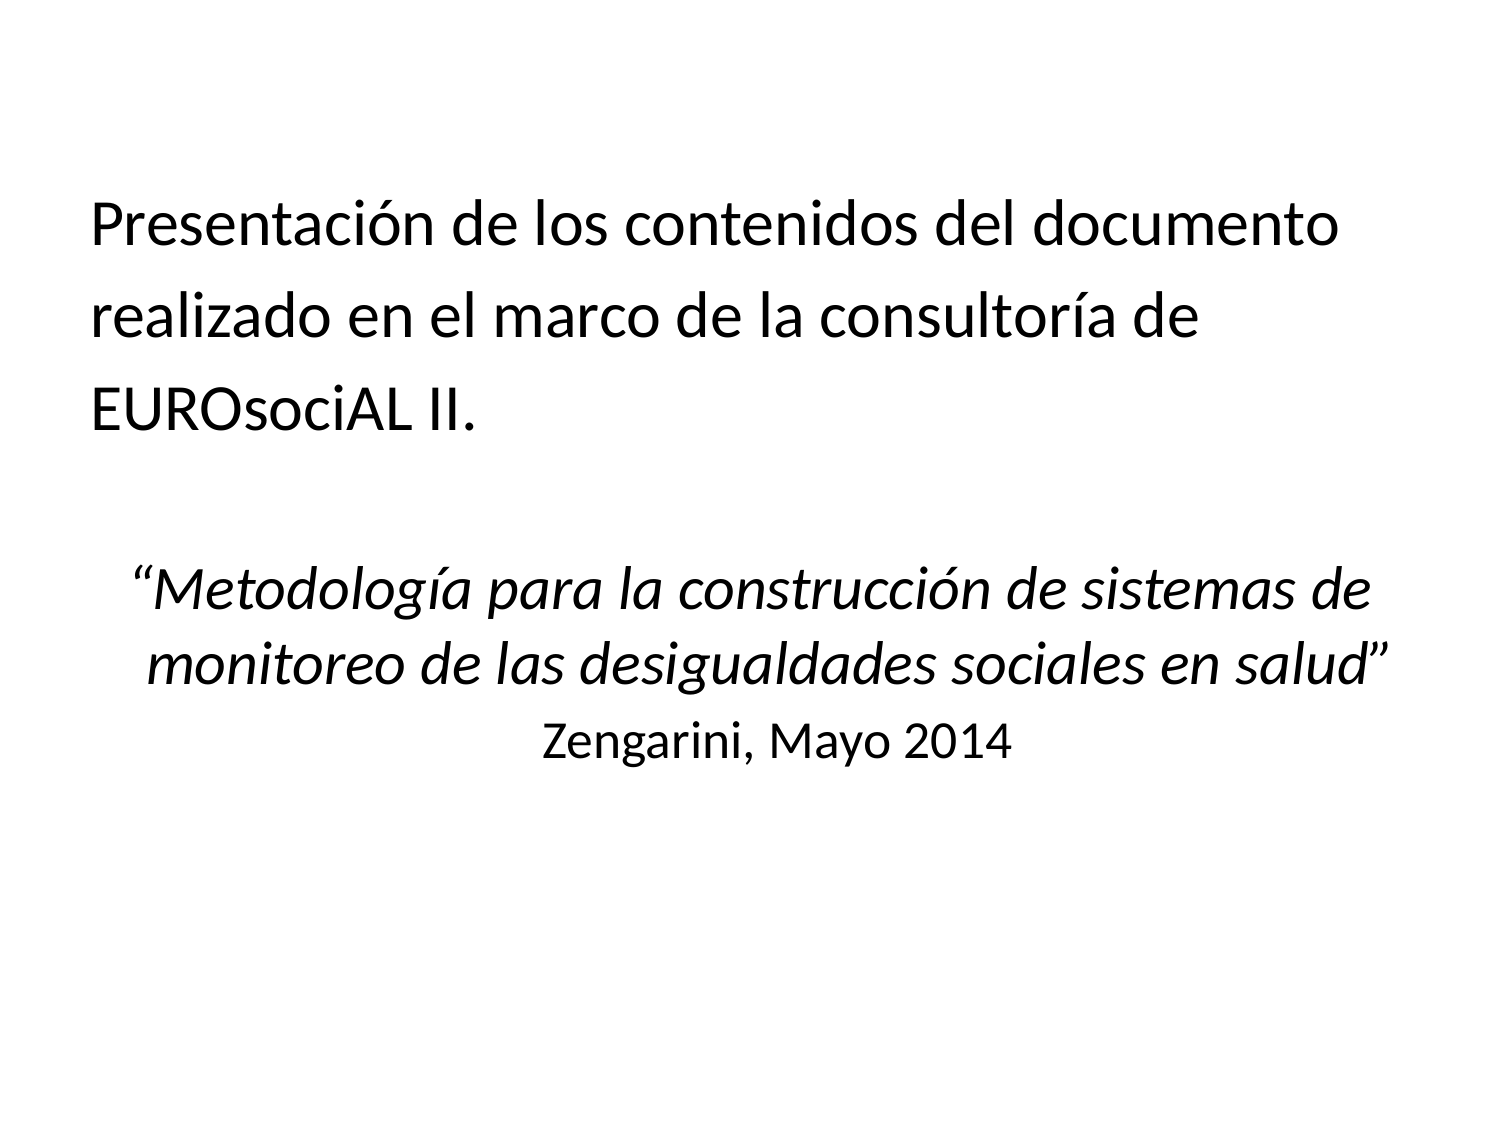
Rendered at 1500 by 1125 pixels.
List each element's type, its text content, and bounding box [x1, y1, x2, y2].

list Presentación de los contenidos del documento realizado en el marco de la consultoría de EUROsociAL II. “Metodología para la construcción de sistemas de monitoreo de las desigualdades sociales en salud” Zengarini, Mayo 2014 [75, 172, 1425, 915]
